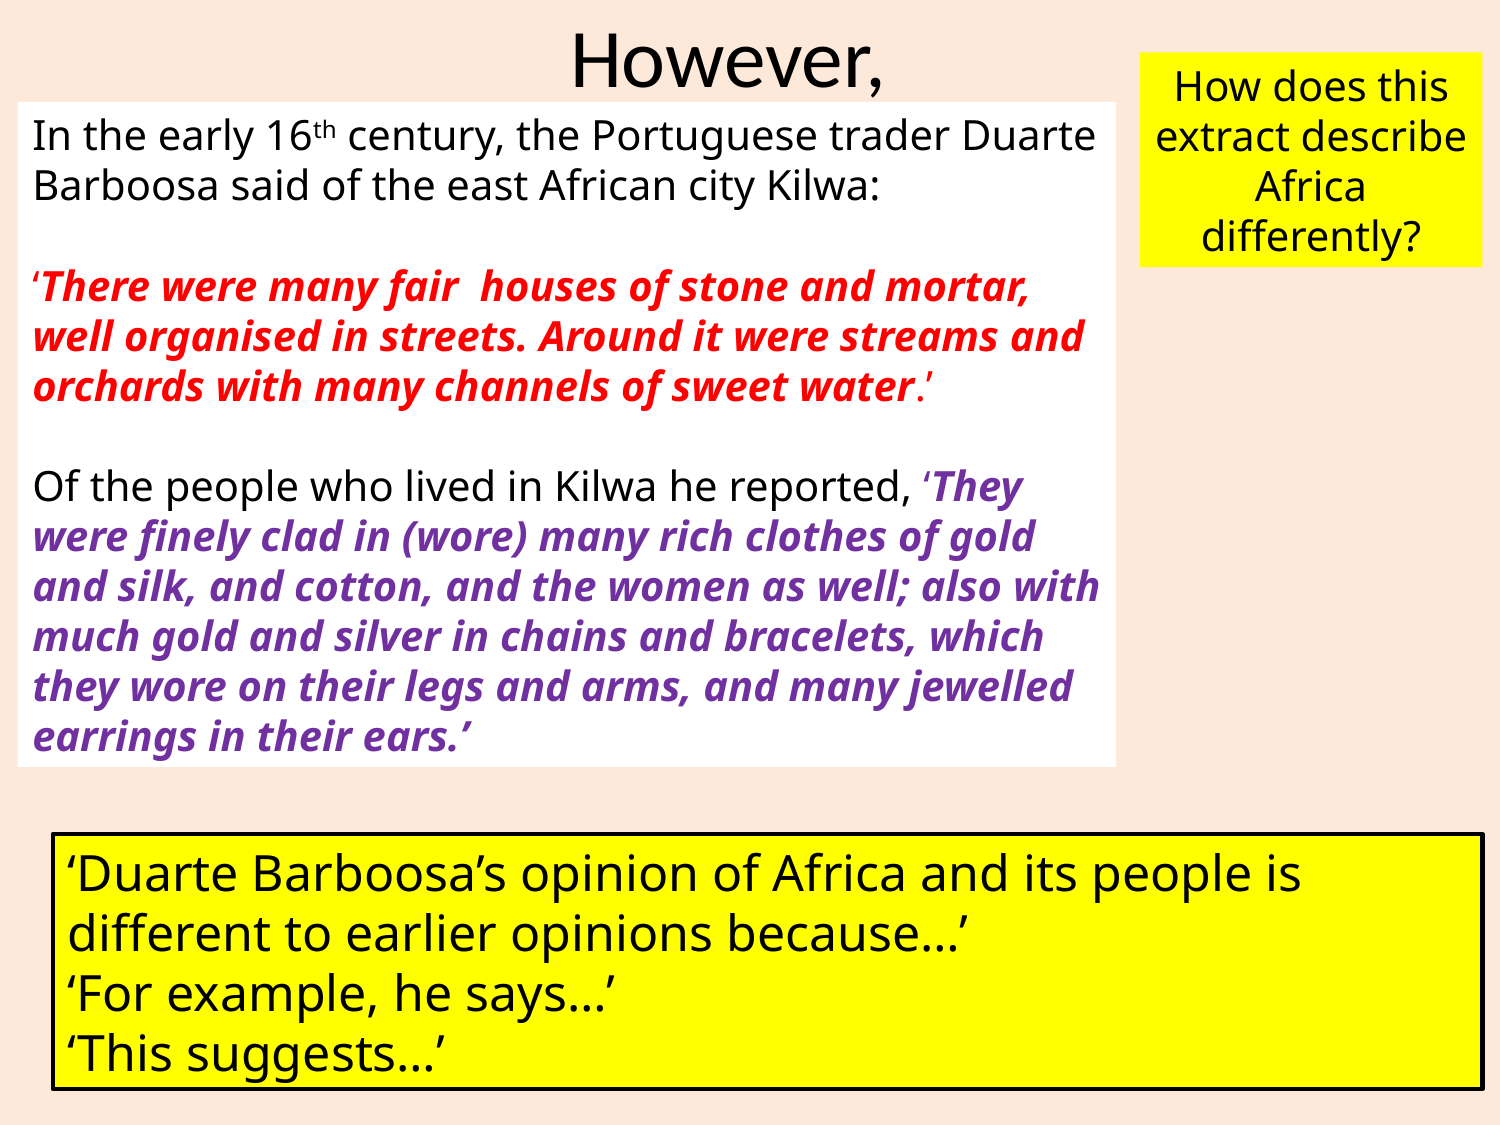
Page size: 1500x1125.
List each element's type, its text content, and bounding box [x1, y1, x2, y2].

text_box How does this extract describe Africa differently? [1139, 52, 1483, 268]
text_box ‘Duarte Barboosa’s opinion of Africa and its people is different to earlier opinions because…’ ‘For example, he says…’ ‘This suggests…’ [53, 834, 1483, 1089]
title However, [53, 0, 1404, 148]
text_box In the early 16th century, the Portuguese trader Duarte Barboosa said of the east African city Kilwa: ‘There were many fair houses of stone and mortar, well organised in streets. Around it were streams and orchards with many channels of sweet water.’ Of the people who lived in Kilwa he reported, ‘They were finely clad in (wore) many rich clothes of gold and silk, and cotton, and the women as well; also with much gold and silver in chains and bracelets, which they wore on their legs and arms, and many jewelled earrings in their ears.’ [17, 101, 1117, 767]
